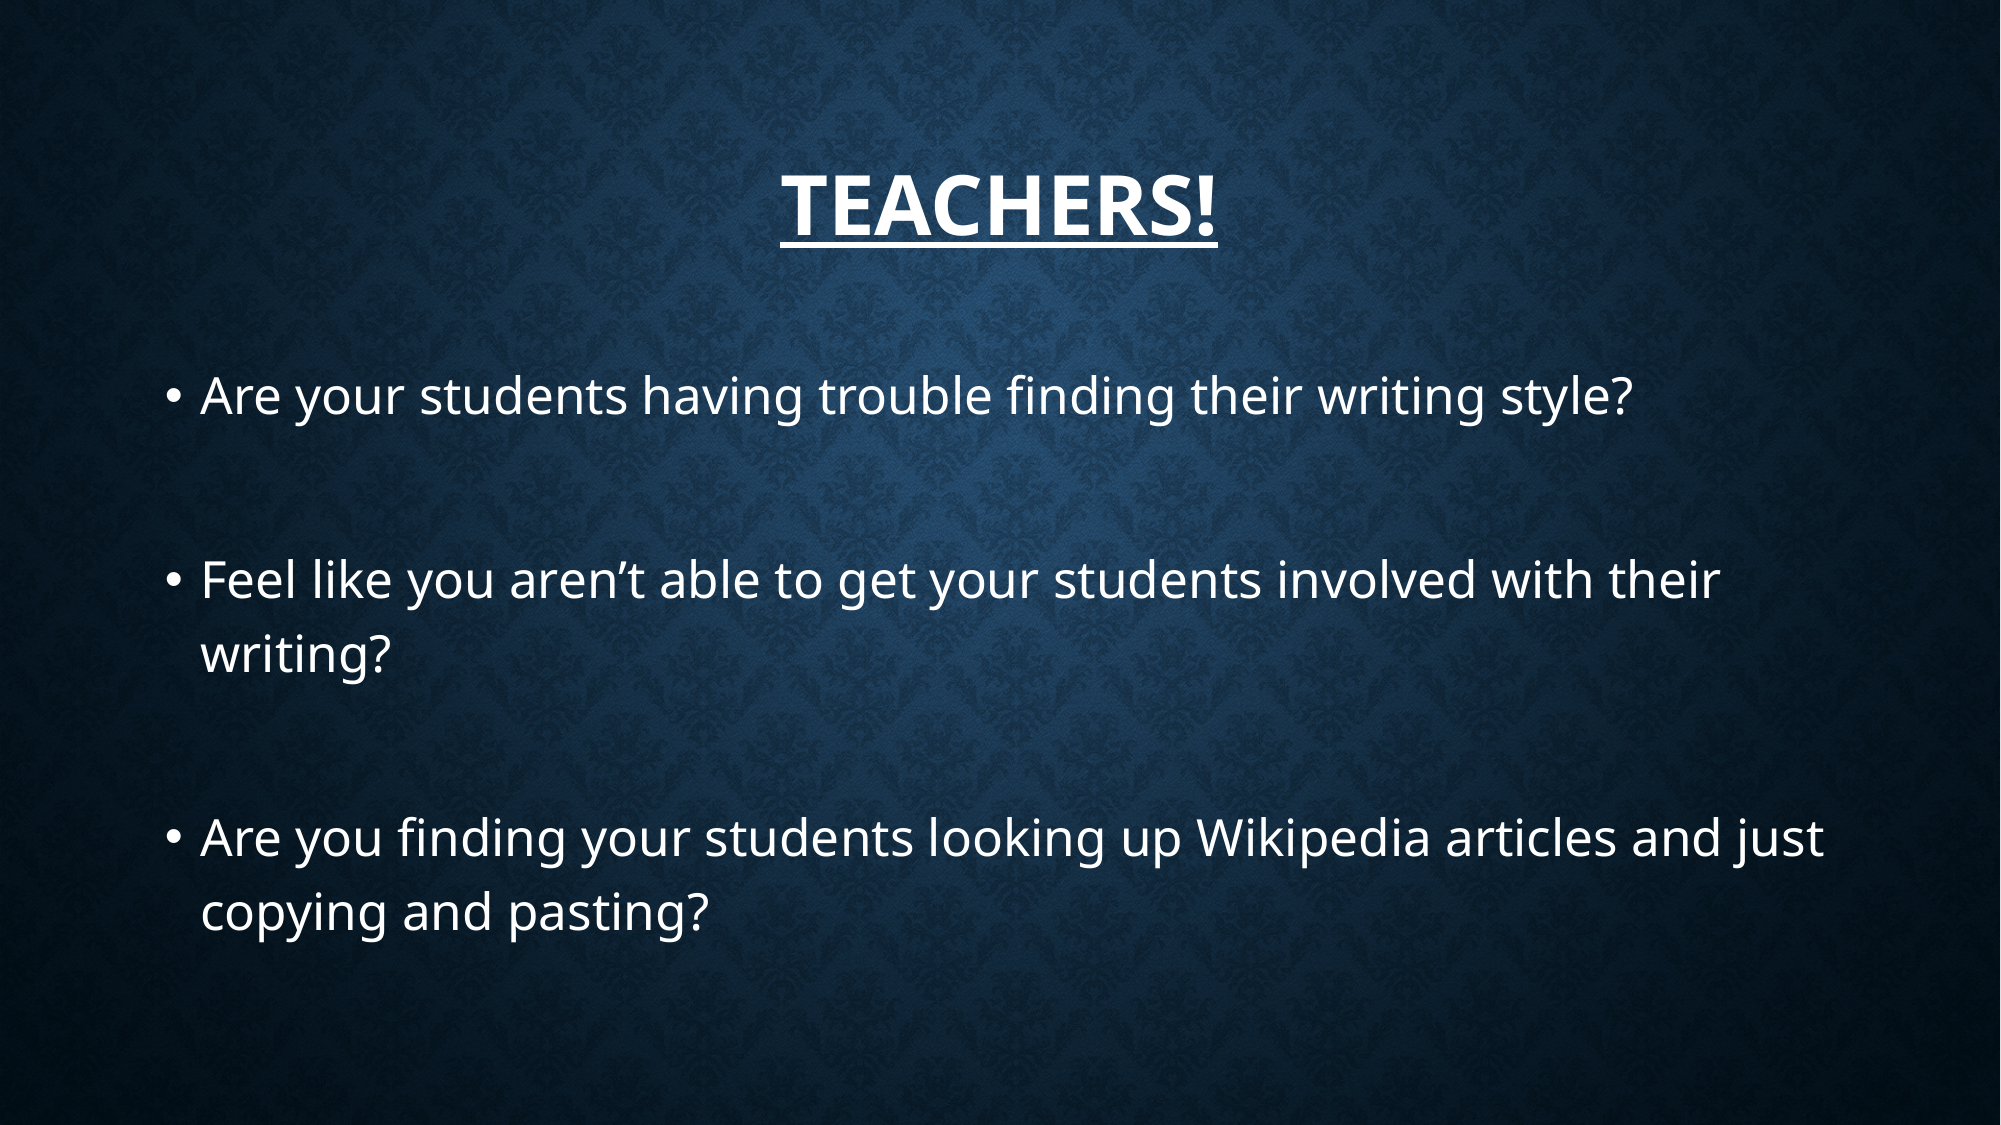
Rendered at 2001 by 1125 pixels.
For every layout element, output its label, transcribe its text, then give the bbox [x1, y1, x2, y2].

list Are your students having trouble finding their writing style? Feel like you aren’t able to get your students involved with their writing? Are you finding your students looking up Wikipedia articles and just copying and pasting? [149, 343, 1849, 950]
title TEACHERS! [149, 99, 1849, 318]
